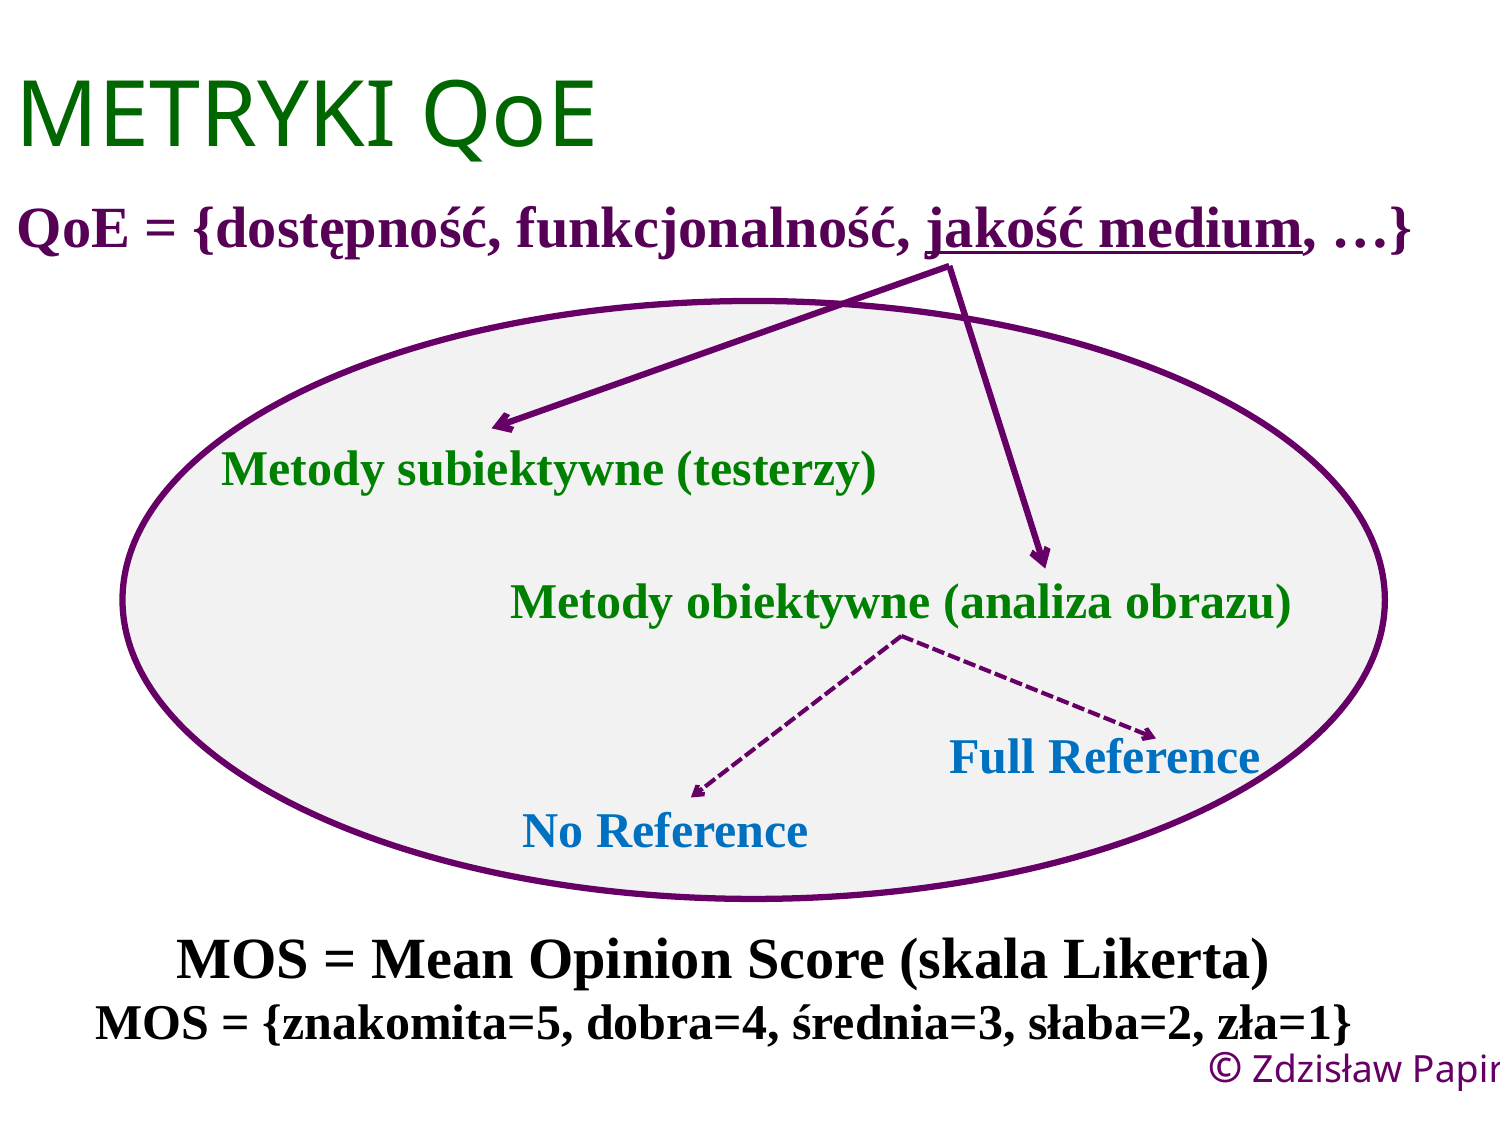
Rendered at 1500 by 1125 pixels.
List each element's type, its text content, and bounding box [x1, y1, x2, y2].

text_box Full Reference [934, 716, 1277, 792]
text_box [491, 265, 947, 429]
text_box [949, 265, 1046, 569]
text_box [690, 636, 902, 798]
text_box [122, 437, 1238, 899]
text_box Metody obiektywne (analiza obrazu) [495, 561, 1308, 636]
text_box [901, 636, 1157, 739]
text_box No Reference [507, 790, 825, 865]
text_box Metody subiektywne (testerzy) [206, 428, 893, 504]
title METRYKI QoE [0, 15, 1276, 204]
text_box MOS = Mean Opinion Score (skala Likerta) MOS = {znakomita=5, dobra=4, średnia=3, słaba=2, zła=1} [80, 912, 1368, 1058]
text_box [237, 329, 486, 428]
text_box QoE = {dostępność, funkcjonalność, jakość medium, …} [2, 182, 1429, 267]
text_box [1050, 335, 1385, 768]
text_box © Zdzisław Papir [1193, 1033, 1500, 1099]
